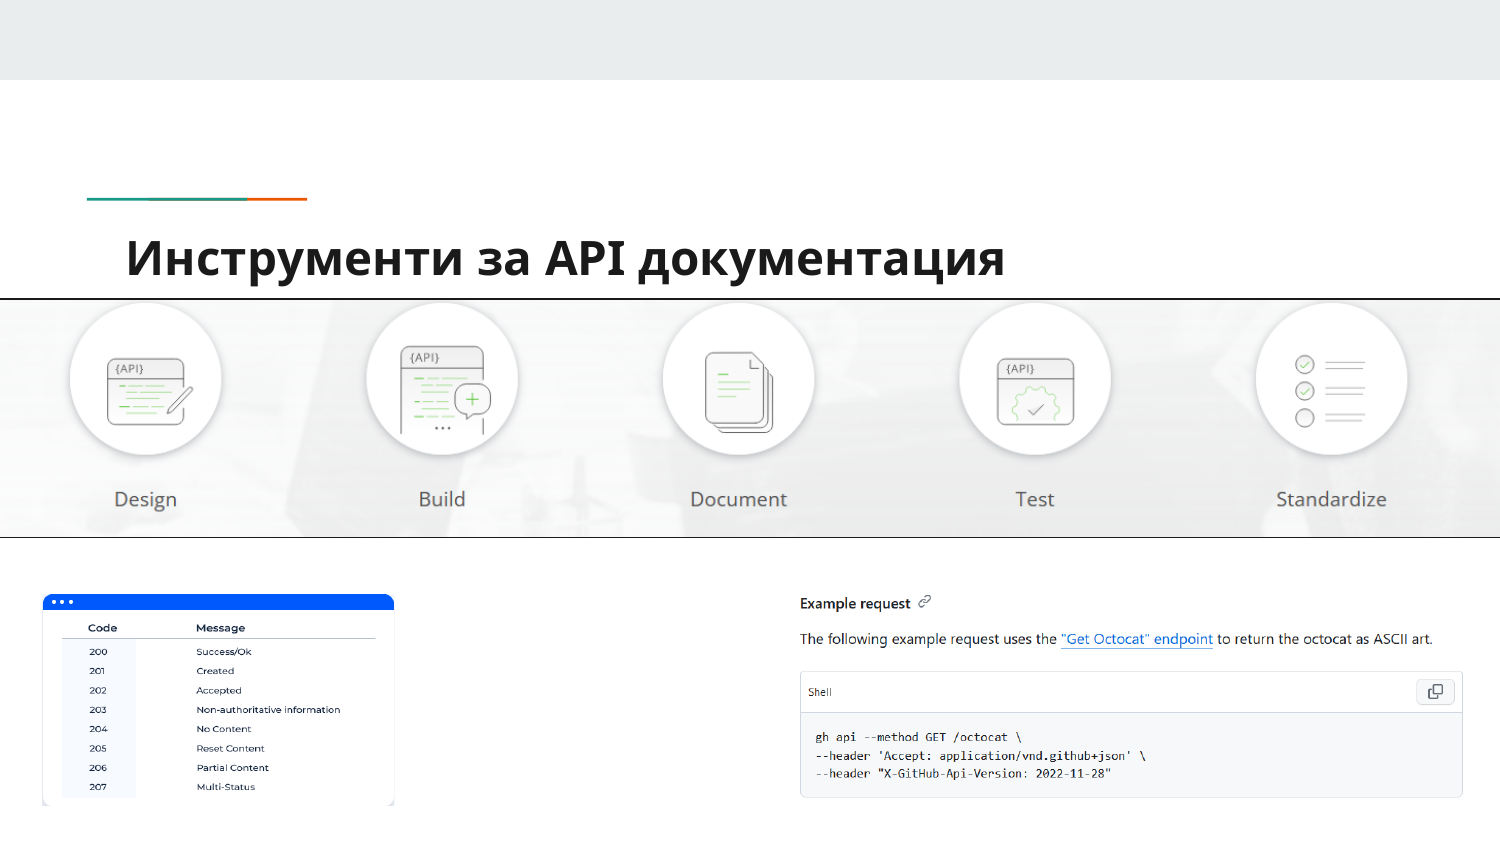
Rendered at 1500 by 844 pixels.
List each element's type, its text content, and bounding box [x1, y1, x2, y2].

title Инструменти за API документация [110, 212, 1228, 298]
picture [790, 594, 1466, 806]
picture [41, 594, 395, 806]
picture [0, 299, 1500, 537]
